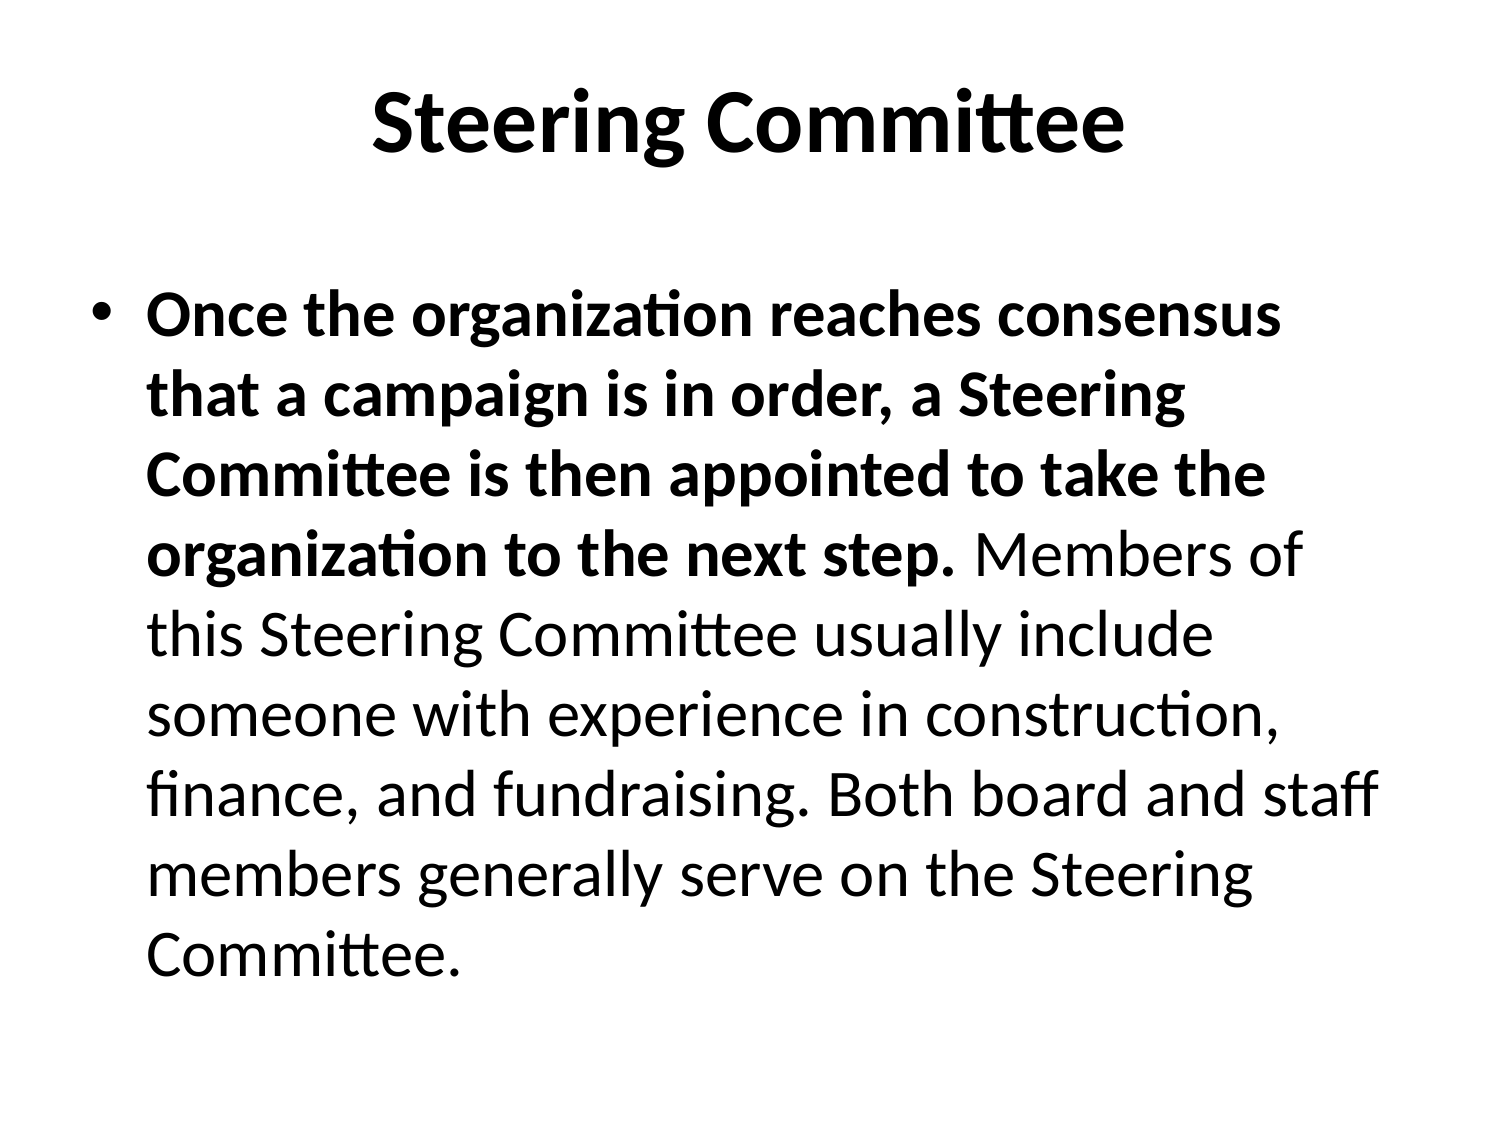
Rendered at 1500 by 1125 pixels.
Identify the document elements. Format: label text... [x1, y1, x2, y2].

title Steering Committee [75, 45, 1425, 188]
list Once the organization reaches consensus that a campaign is in order, a Steering Committee is then appointed to take the organization to the next step. Members of this Steering Committee usually include someone with experience in construction, finance, and fundraising. Both board and staff members generally serve on the Steering Committee. [75, 262, 1425, 1005]
